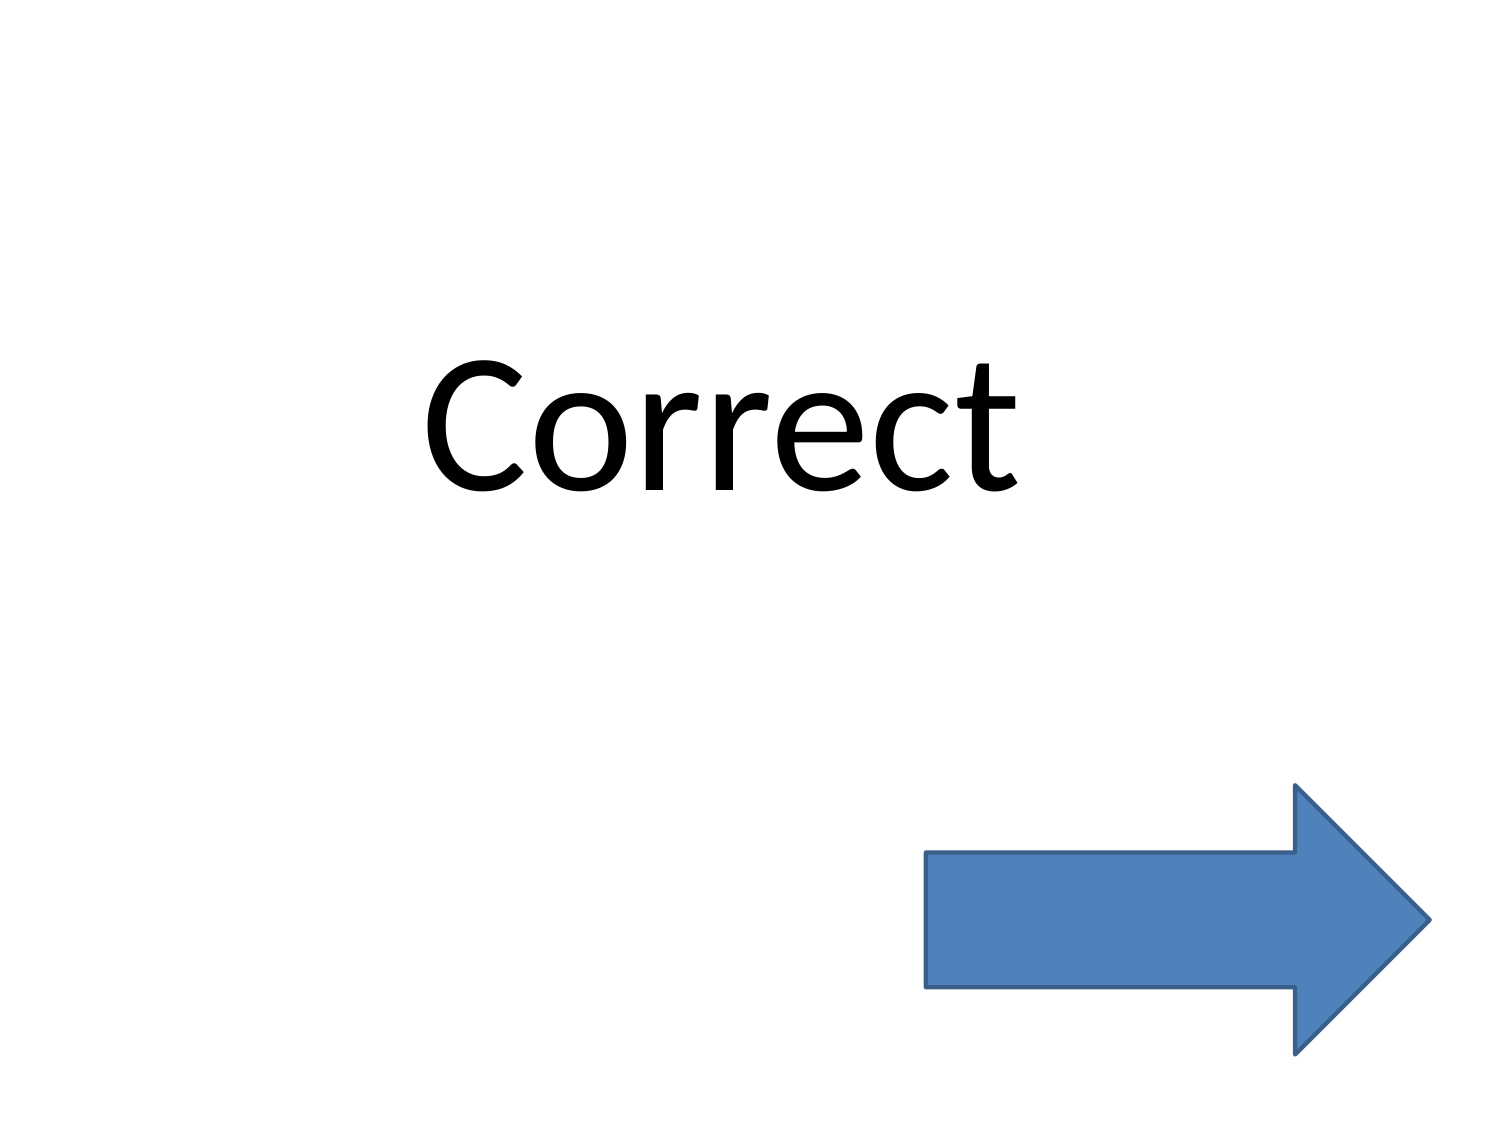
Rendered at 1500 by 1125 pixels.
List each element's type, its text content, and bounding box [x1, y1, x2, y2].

text_box [923, 783, 1432, 1057]
title Correct [46, 316, 1397, 504]
